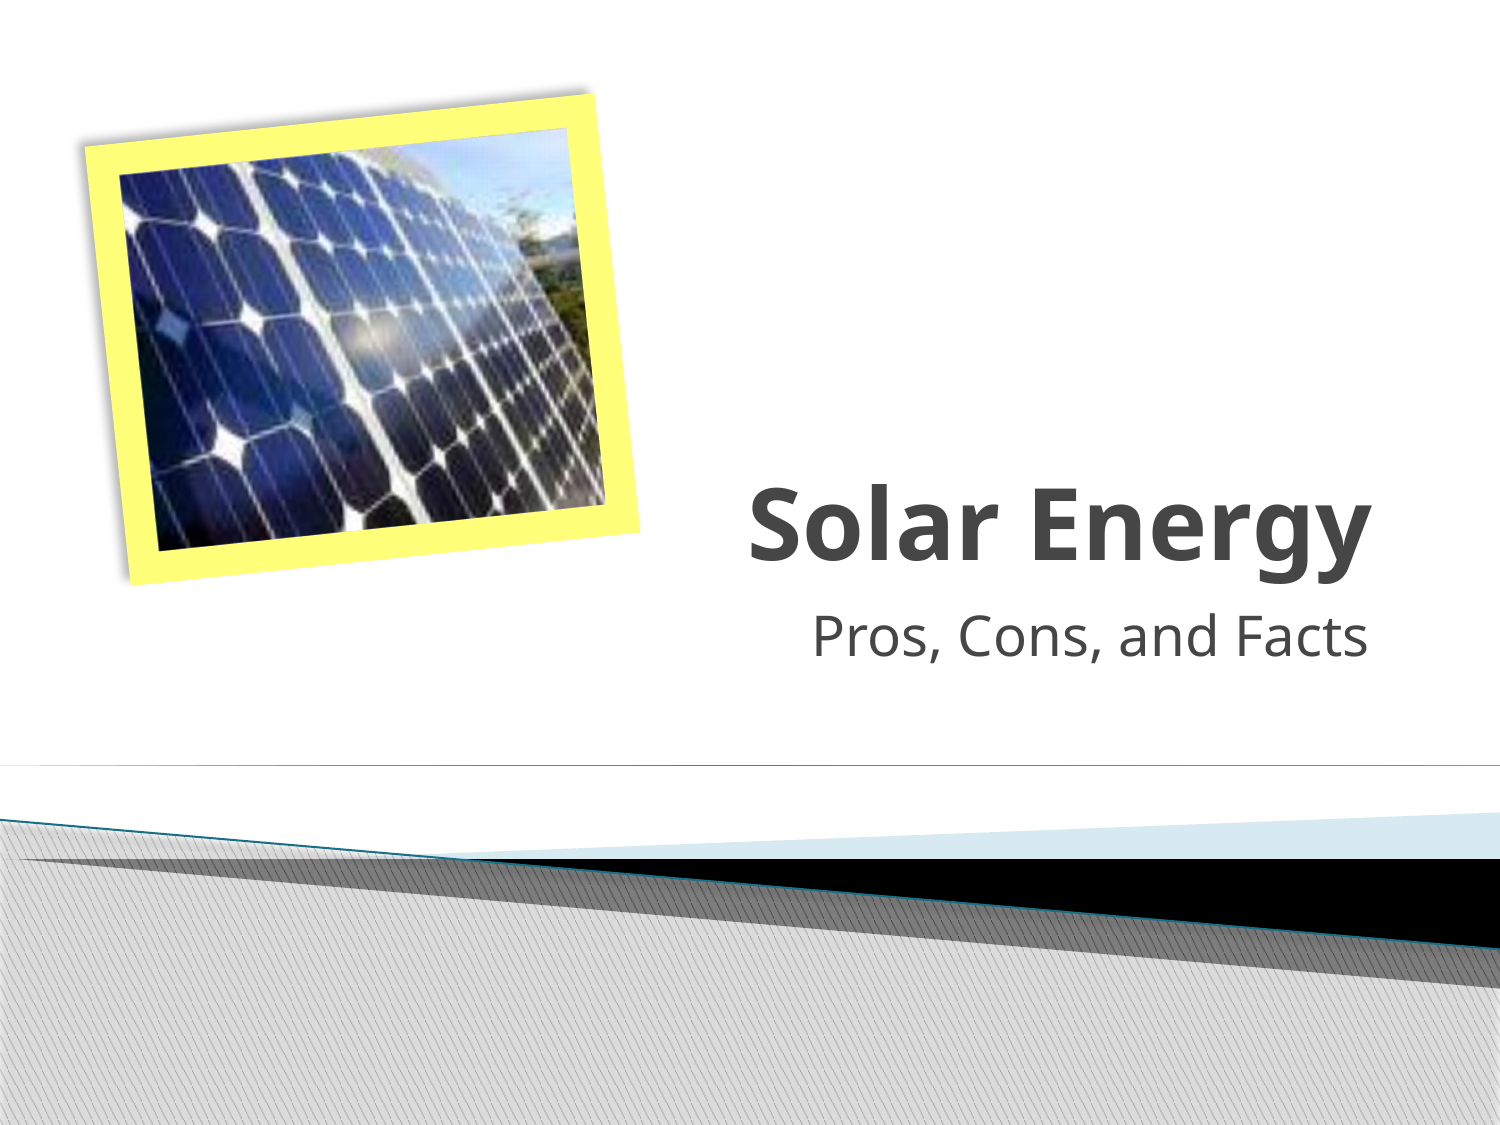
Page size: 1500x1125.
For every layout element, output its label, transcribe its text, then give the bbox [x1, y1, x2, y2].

picture [5, 859, 1500, 989]
title Solar Energy [112, 287, 1388, 588]
subtitle Pros, Cons, and Facts [112, 592, 1388, 790]
picture [120, 129, 605, 551]
